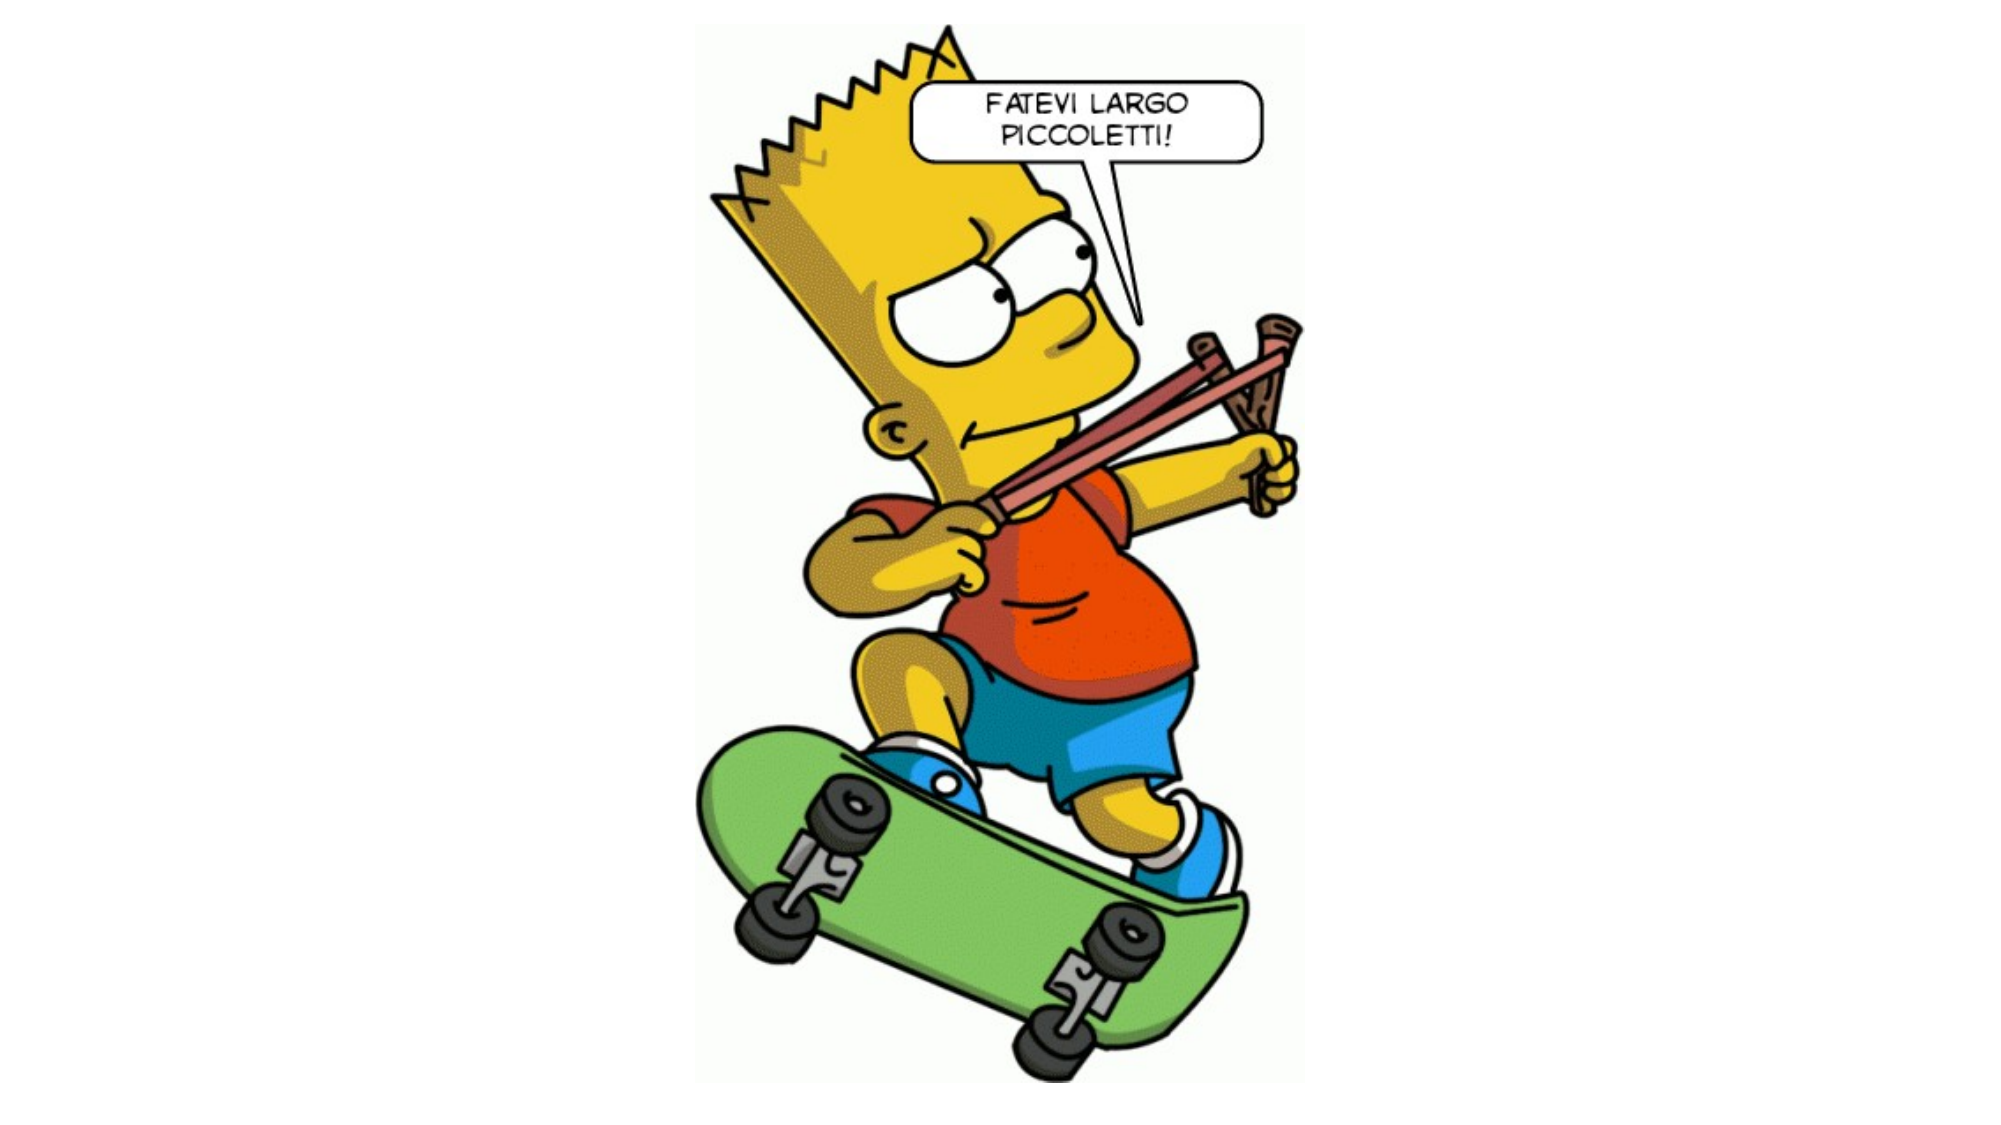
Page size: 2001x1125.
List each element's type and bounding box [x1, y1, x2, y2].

list [694, 24, 1305, 1083]
